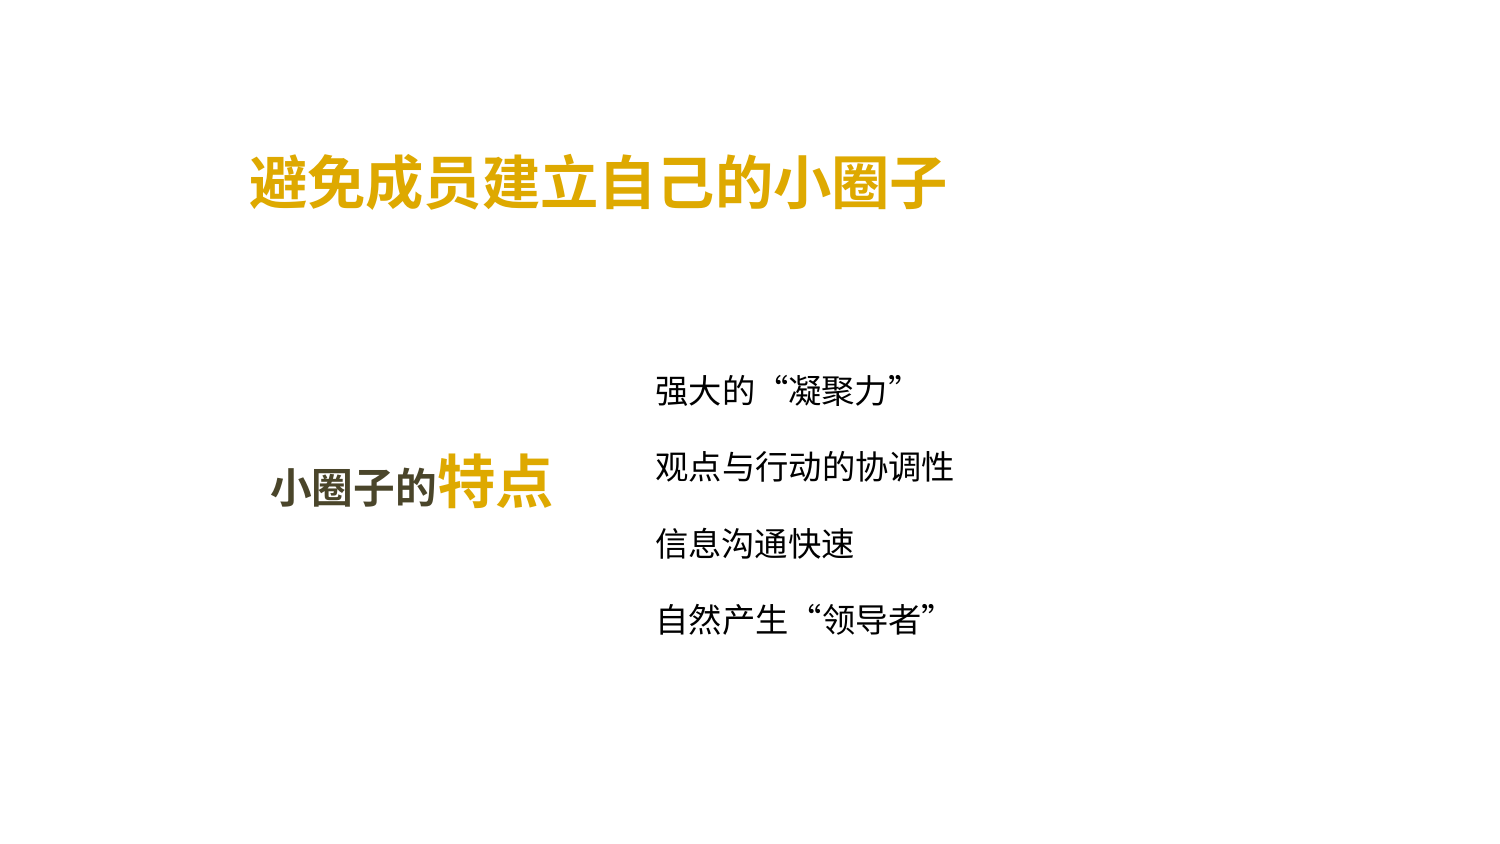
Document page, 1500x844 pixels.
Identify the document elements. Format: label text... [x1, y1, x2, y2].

text_box 观点与行动的协调性 [641, 439, 971, 494]
text_box 信息沟通快速 [640, 515, 870, 570]
text_box 强大的“凝聚力” [640, 362, 937, 418]
text_box 避免成员建立自己的小圈子 [234, 138, 964, 224]
text_box 自然产生“领导者” [641, 591, 971, 647]
text_box 小圈子的特点 [255, 438, 569, 523]
